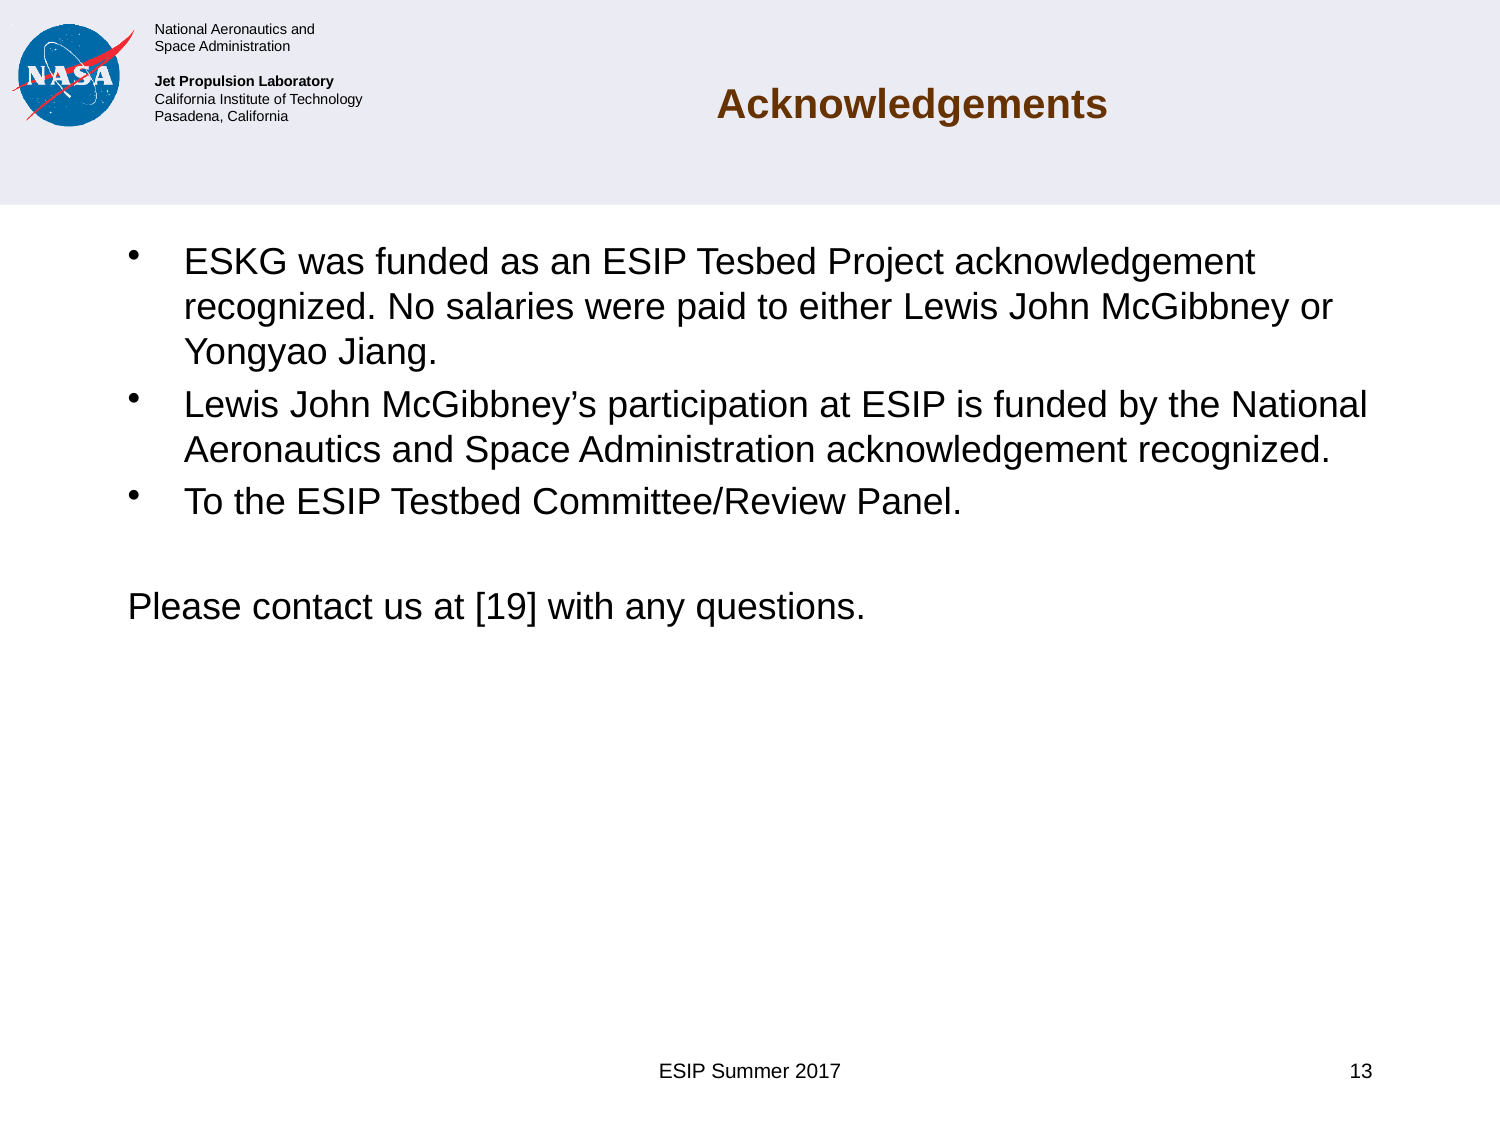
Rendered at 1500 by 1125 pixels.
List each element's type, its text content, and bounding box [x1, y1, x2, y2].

list ESKG was funded as an ESIP Tesbed Project acknowledgement recognized. No salaries were paid to either Lewis John McGibbney or Yongyao Jiang. Lewis John McGibbney’s participation at ESIP is funded by the National Aeronautics and Space Administration acknowledgement recognized. To the ESIP Testbed Committee/Review Panel. Please contact us at [19] with any questions. [112, 229, 1388, 1000]
slide_number 13 [1074, 1050, 1388, 1125]
footer ESIP Summer 2017 [512, 1050, 988, 1125]
picture [12, 24, 139, 132]
title Acknowledgements [337, 8, 1488, 197]
